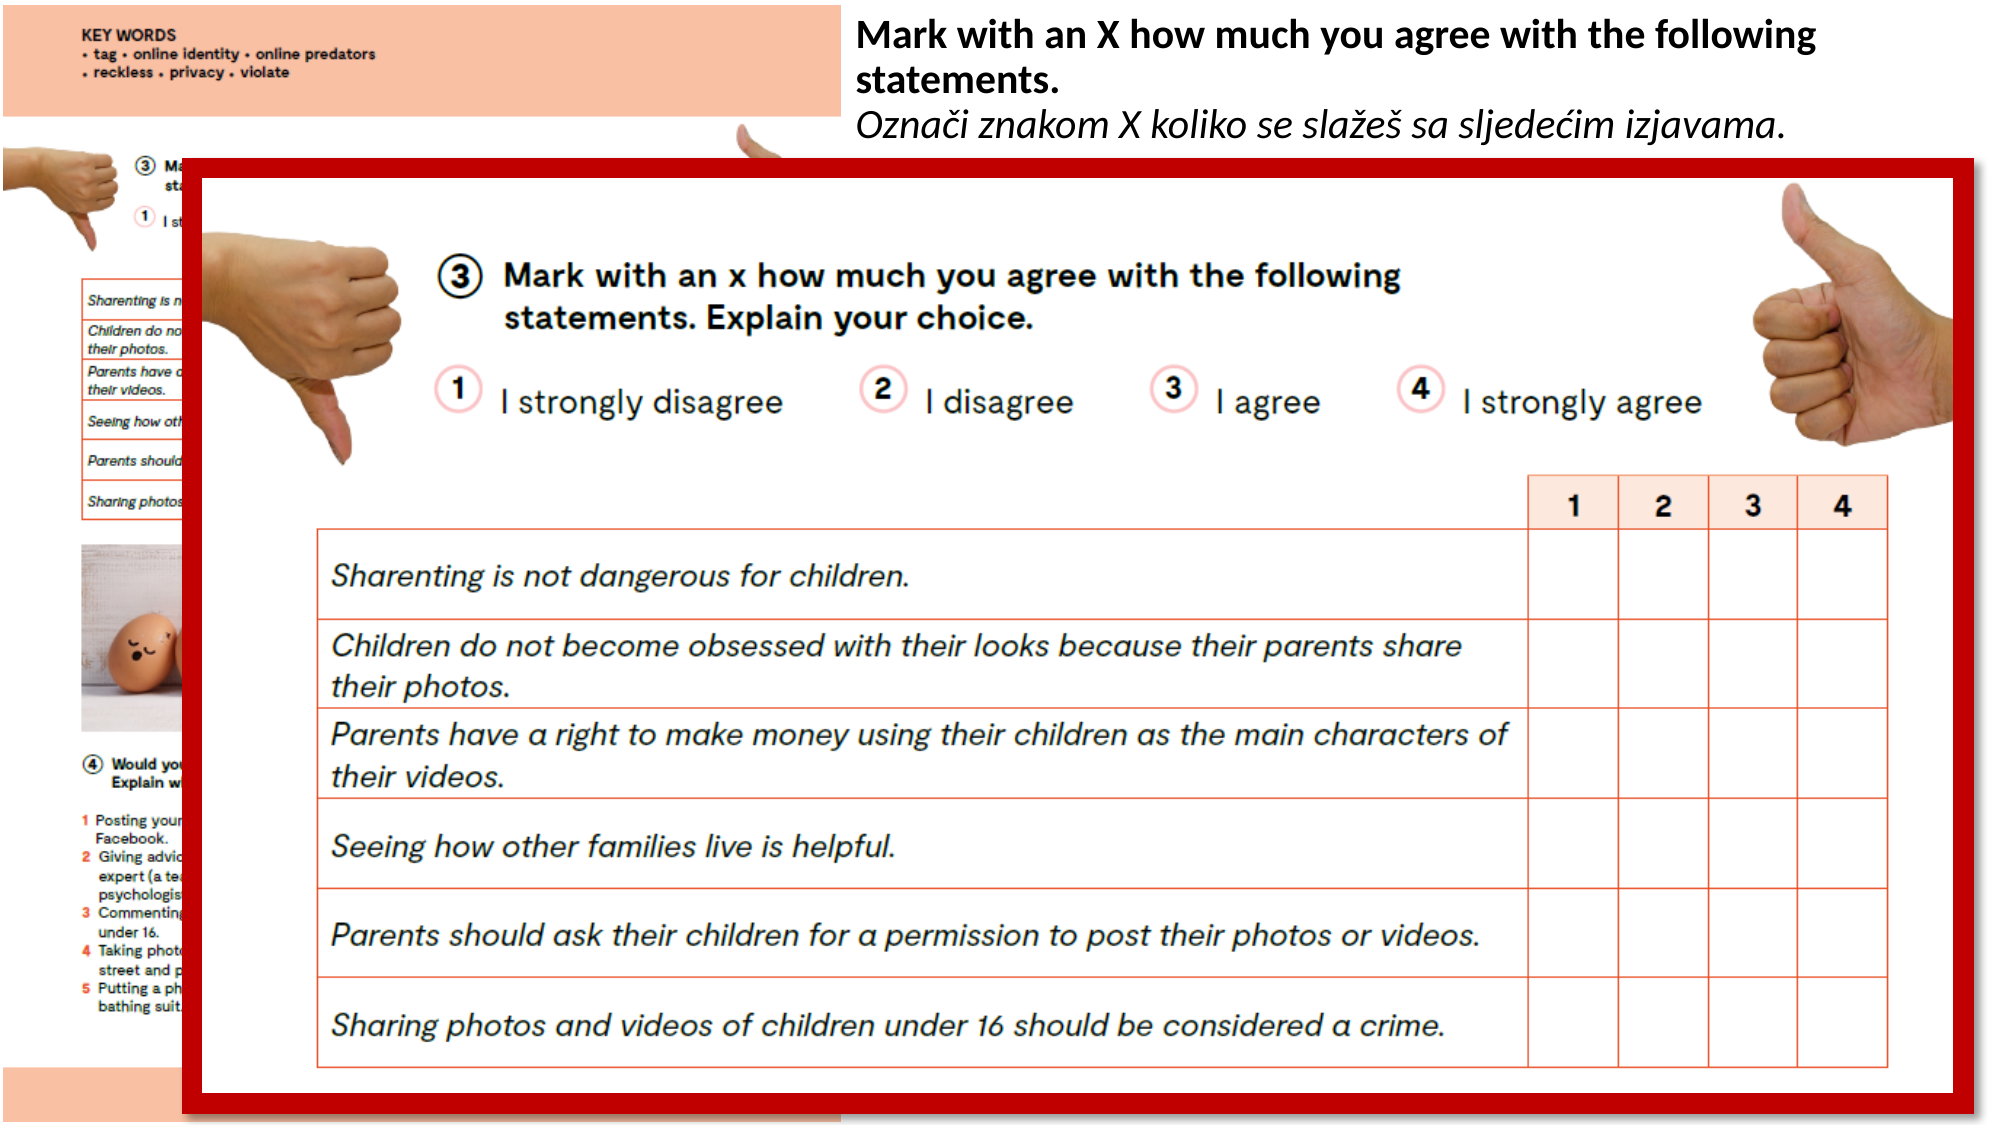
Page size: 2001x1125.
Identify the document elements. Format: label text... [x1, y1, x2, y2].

picture [3, 5, 1954, 1123]
text_box Mark with an X how much you agree with the following statements. Označi znakom X koliko se slažeš sa sljedećim izjavama. [841, 5, 1954, 157]
